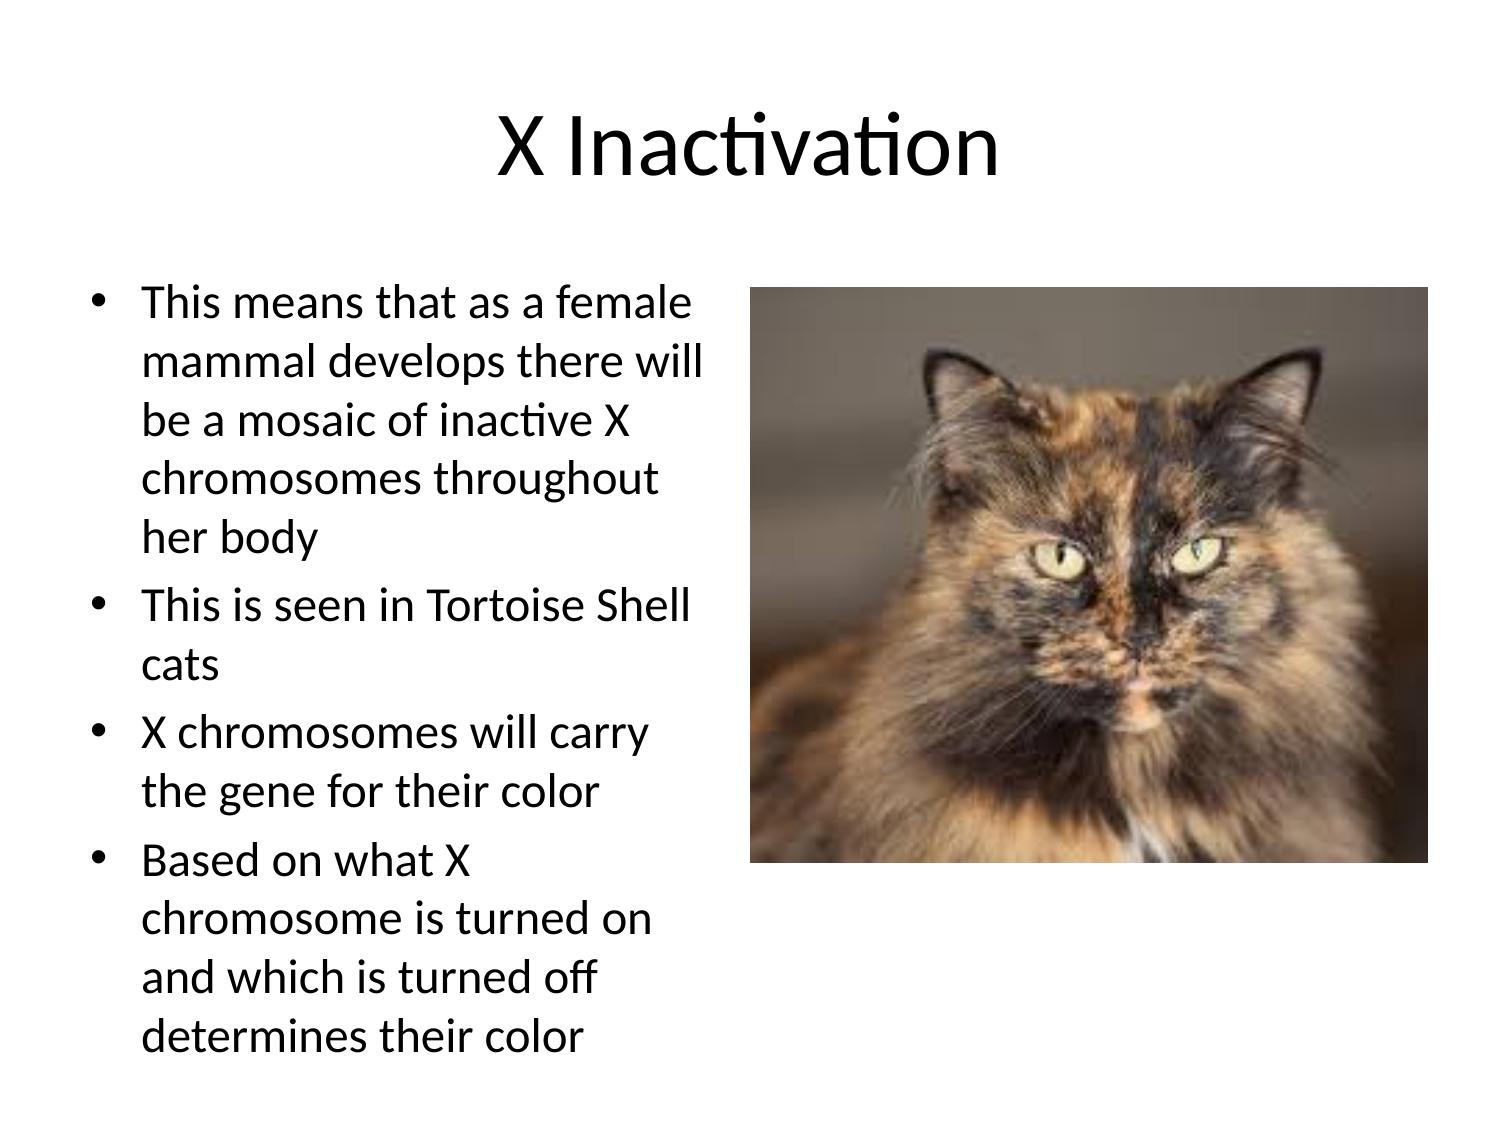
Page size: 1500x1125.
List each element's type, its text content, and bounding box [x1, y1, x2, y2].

title X Inactivation [75, 45, 1425, 233]
picture [749, 287, 1428, 863]
list This means that as a female mammal develops there will be a mosaic of inactive X chromosomes throughout her body This is seen in Tortoise Shell cats X chromosomes will carry the gene for their color Based on what X chromosome is turned on and which is turned off determines their color [75, 262, 738, 1088]
